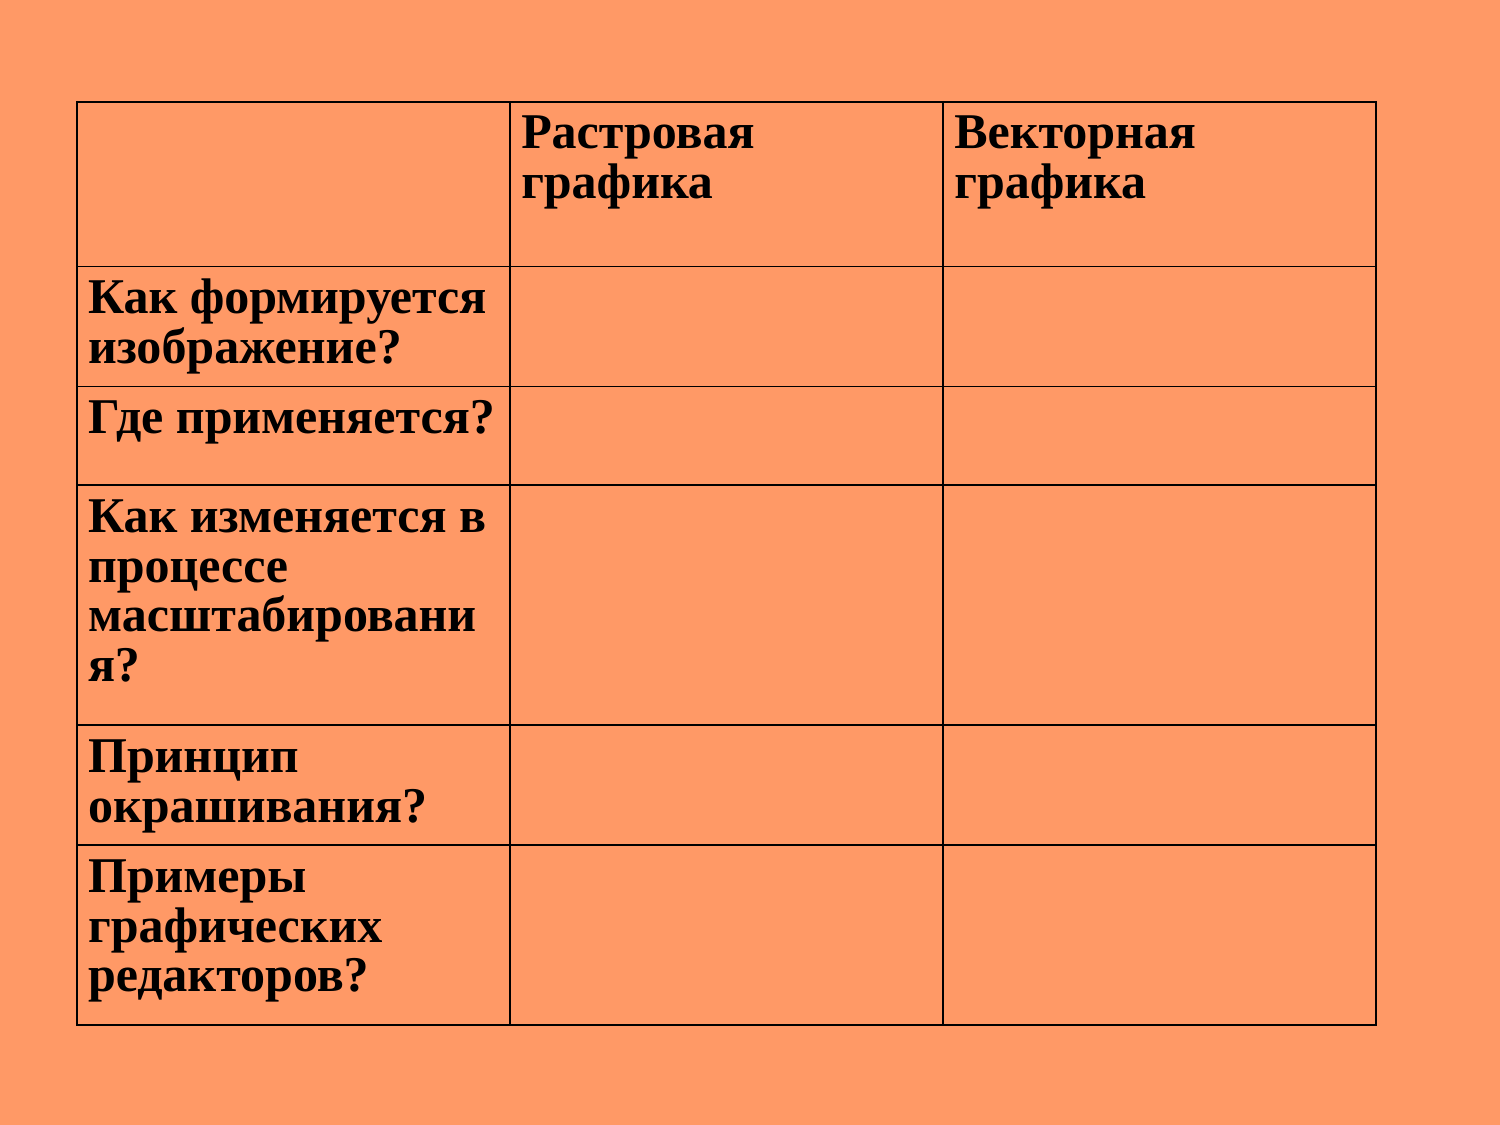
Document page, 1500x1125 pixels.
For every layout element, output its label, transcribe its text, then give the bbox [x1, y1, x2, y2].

table_cell [511, 267, 942, 386]
table_cell [944, 726, 1375, 844]
table_cell [511, 486, 942, 724]
table_cell [511, 387, 942, 484]
table_cell Принцип окрашивания? [78, 726, 509, 844]
table_header Векторная графика [944, 103, 1375, 266]
table_cell [944, 267, 1375, 386]
table_cell Как формируется изображение? [78, 267, 509, 386]
table_cell [944, 387, 1375, 484]
table_header Растровая графика [511, 103, 942, 266]
table_header [78, 103, 509, 266]
table_cell Где применяется? [78, 387, 509, 484]
table_cell [944, 846, 1375, 1024]
table_cell [511, 846, 942, 1024]
table_cell Как изменяется в процессе масштабирования? [78, 486, 509, 724]
table_cell [511, 726, 942, 844]
table_cell [944, 486, 1375, 724]
table_cell Примеры графических редакторов? [78, 846, 509, 1024]
